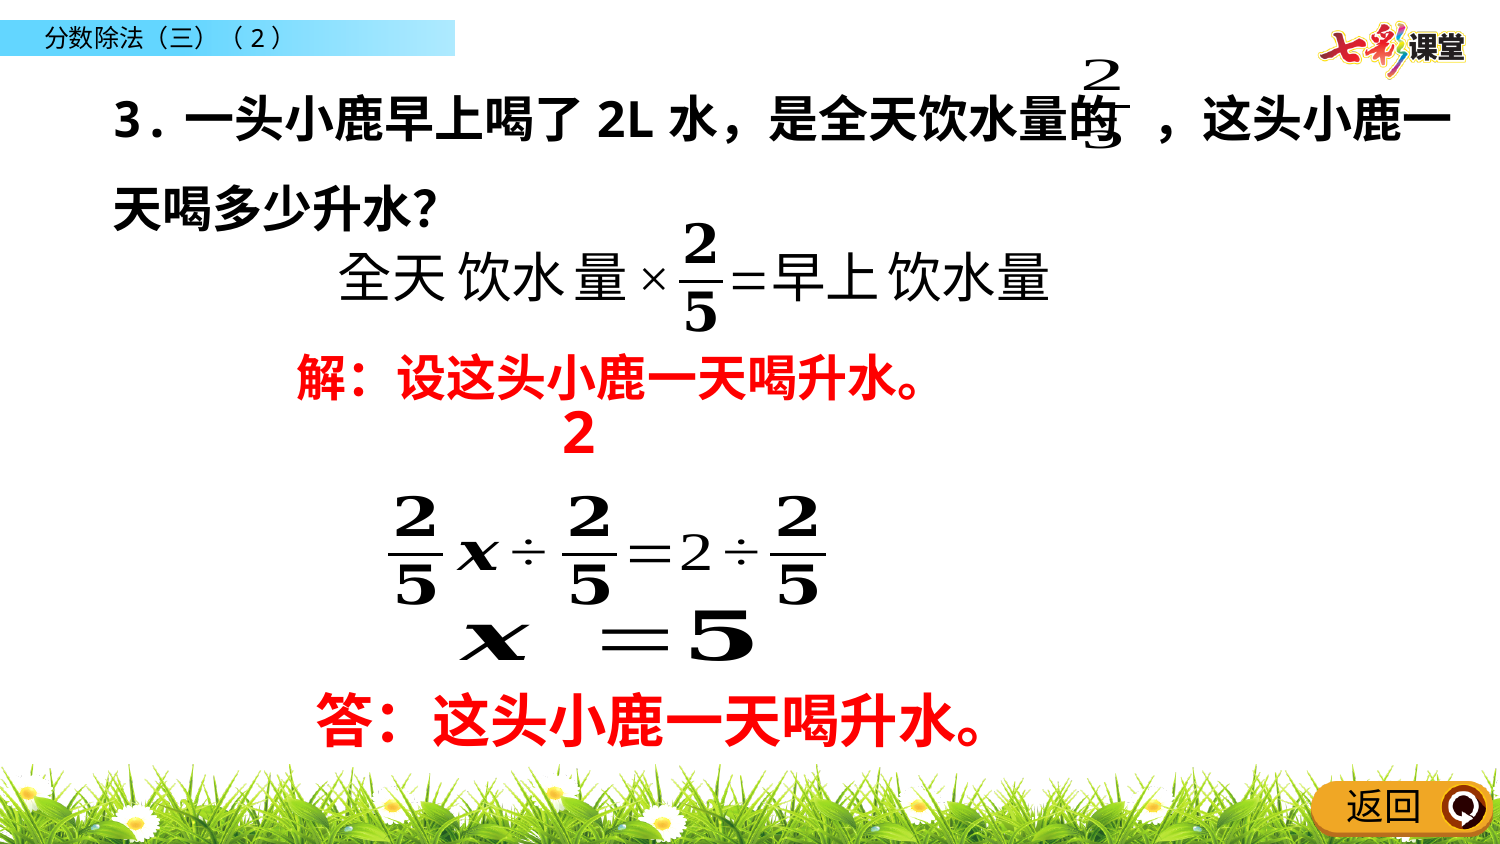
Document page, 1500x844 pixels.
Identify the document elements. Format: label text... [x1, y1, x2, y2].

text_box 3.一头小鹿早上喝了2L水，是全天饮水量的 ，这头小鹿一天喝多少升水？ [97, 50, 1471, 245]
picture [0, 764, 1500, 844]
picture [1316, 20, 1468, 50]
